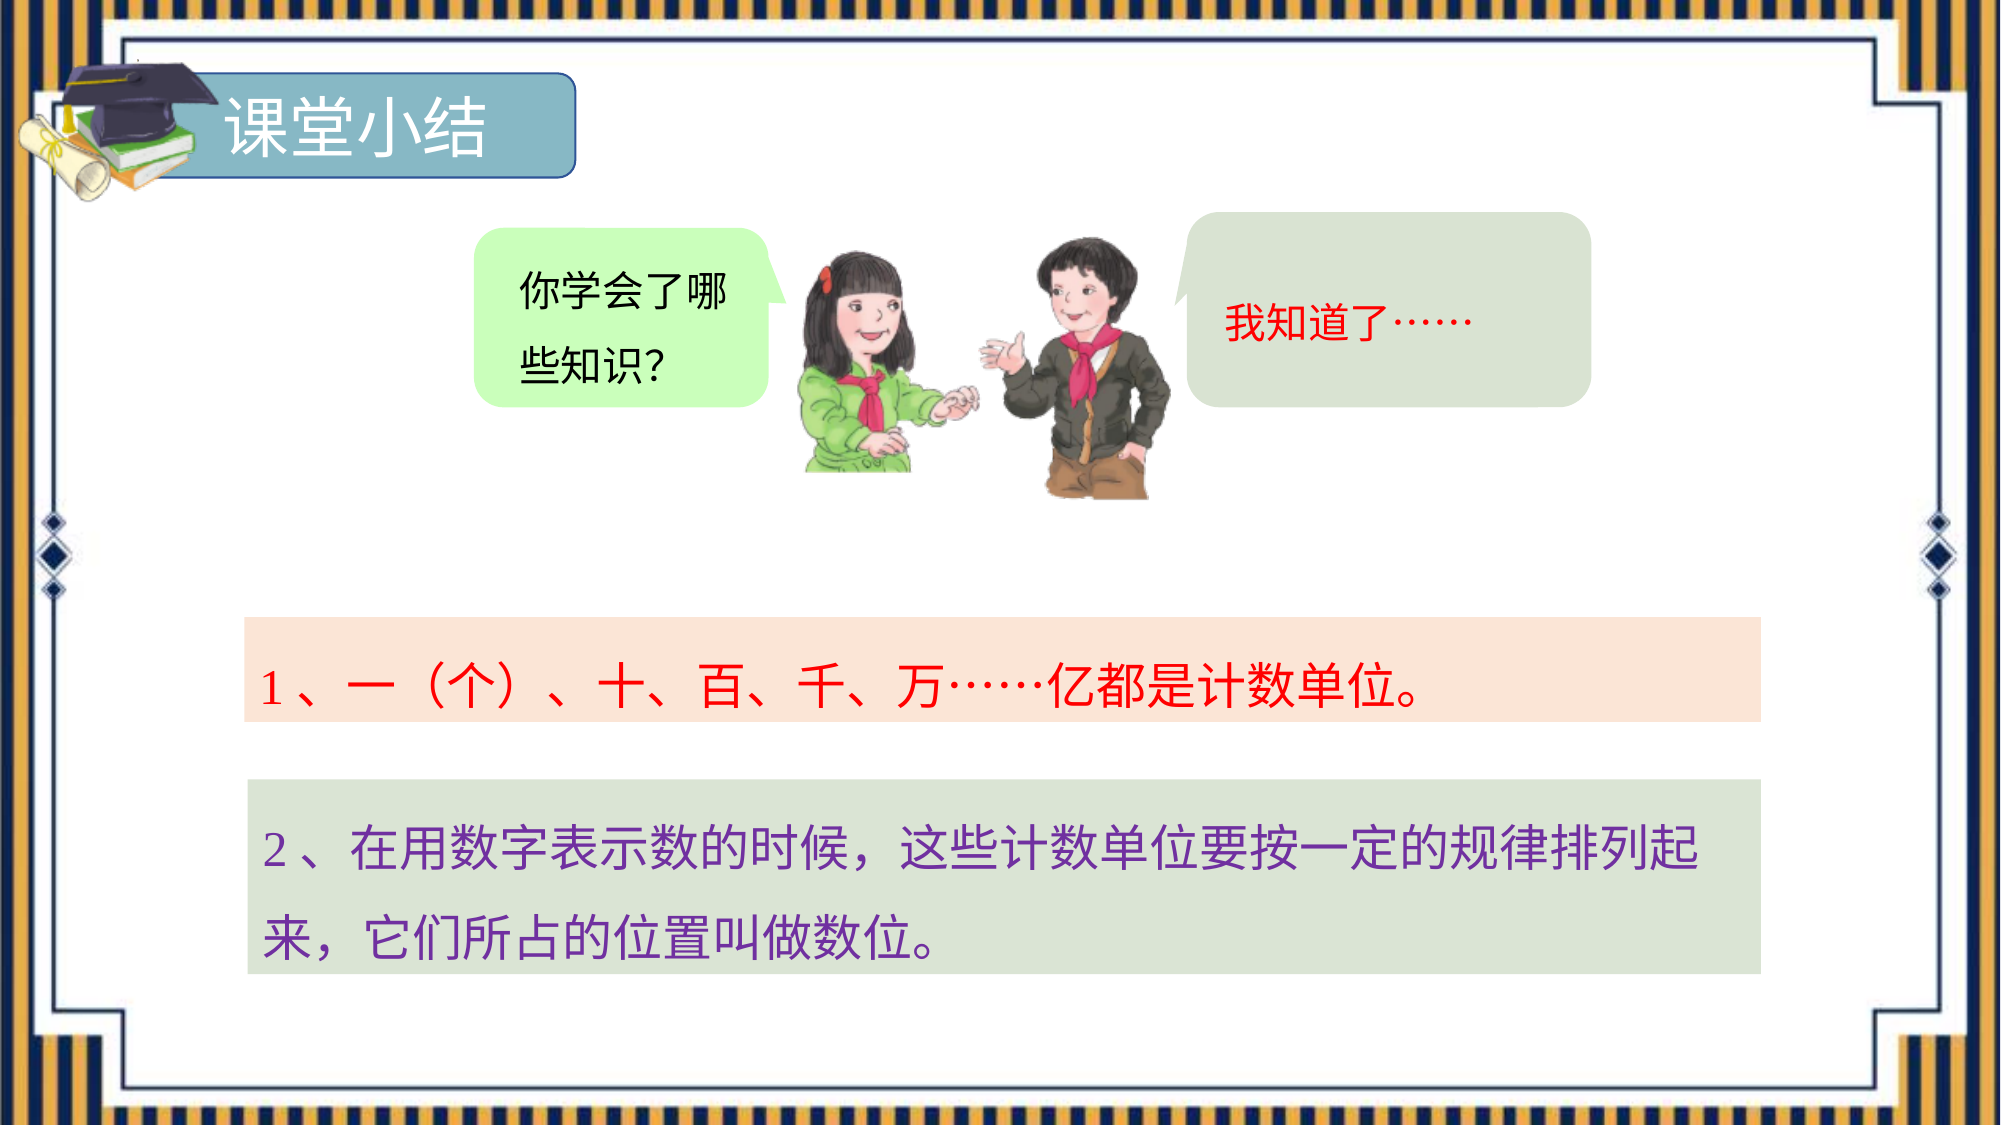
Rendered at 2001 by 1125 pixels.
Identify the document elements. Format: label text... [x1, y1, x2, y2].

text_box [1186, 211, 1592, 408]
picture [0, 0, 2001, 1125]
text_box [779, 214, 1182, 522]
text_box 2、在用数字表示数的时候，这些计数单位要按一定的规律排列起来，它们所占的位置叫做数位。 [247, 779, 1761, 975]
text_box 1、一（个）、十、百、千、万……亿都是计数单位。 [244, 617, 1761, 722]
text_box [0, 3, 576, 243]
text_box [473, 227, 769, 408]
